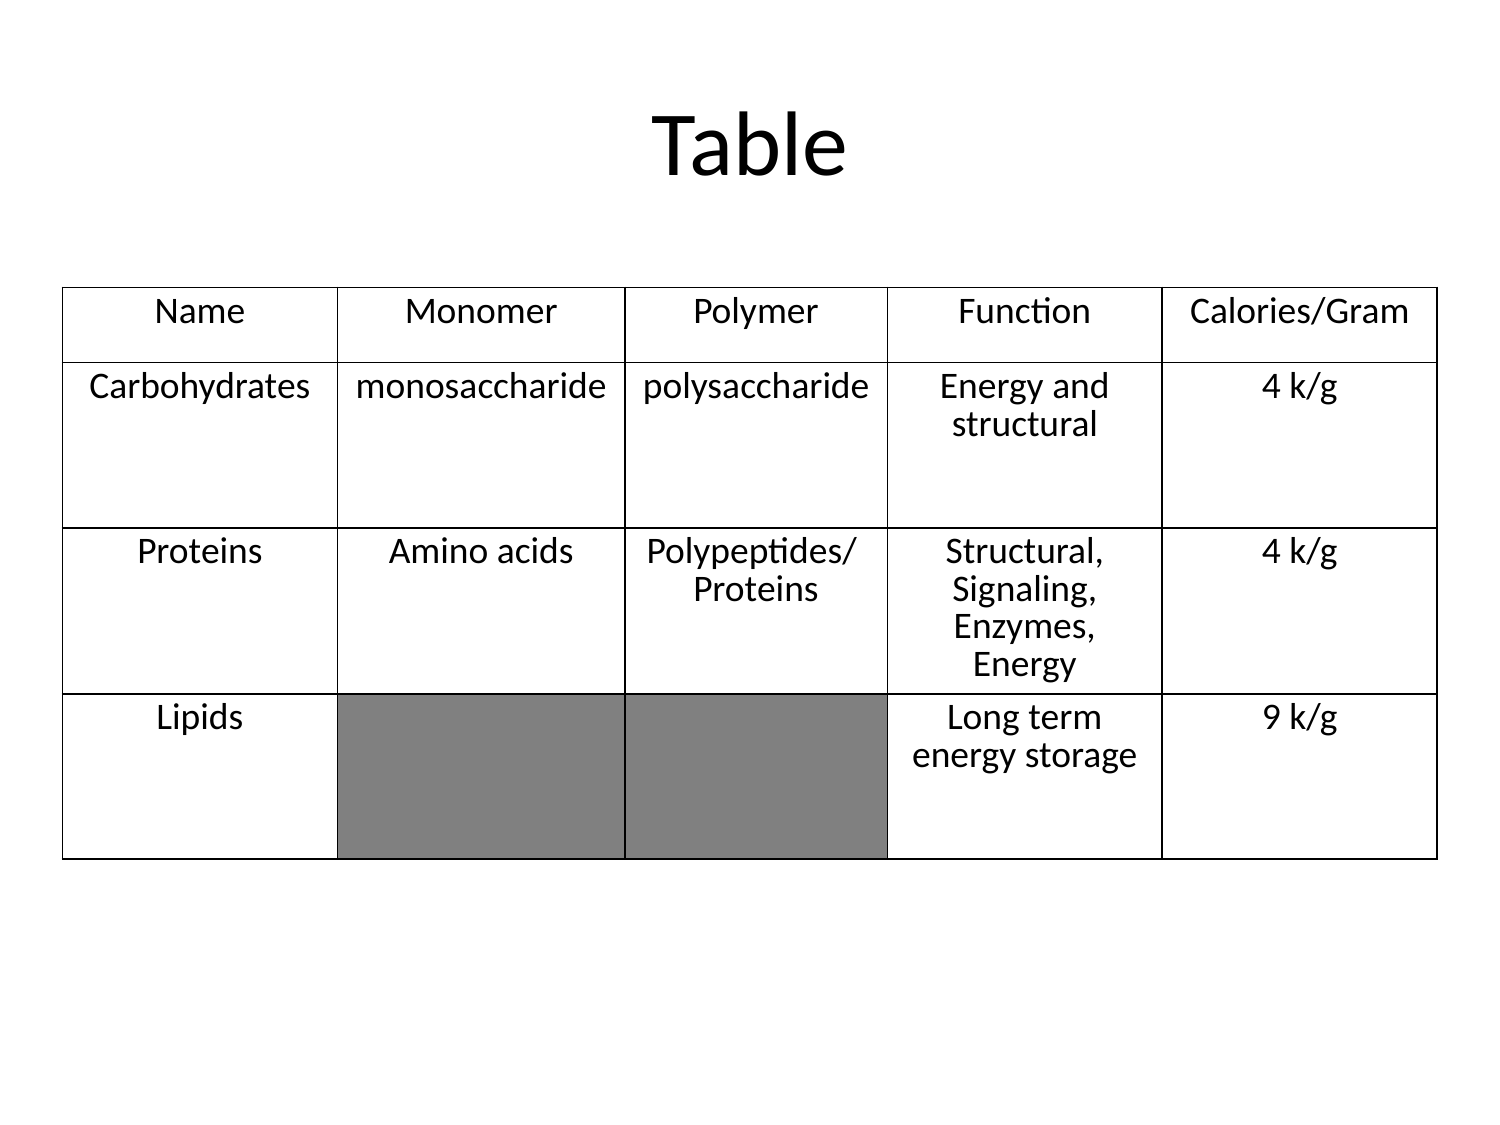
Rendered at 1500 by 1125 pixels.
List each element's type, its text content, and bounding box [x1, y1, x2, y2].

title Table [75, 45, 1425, 233]
table_header Polymer [626, 288, 887, 362]
table_cell Amino acids [338, 529, 624, 693]
table_cell Long term energy storage [888, 695, 1161, 858]
table_cell Structural, Signaling, Enzymes, Energy [888, 529, 1161, 693]
table_header Name [63, 288, 337, 362]
table_cell 4 k/g [1163, 529, 1436, 693]
table_header Calories/Gram [1163, 288, 1436, 362]
table_cell polysaccharide [626, 363, 887, 527]
table_cell 4 k/g [1163, 363, 1436, 527]
table_cell Energy and structural [888, 363, 1161, 527]
table_cell Polypeptides/ Proteins [626, 529, 887, 693]
table_header Function [888, 288, 1161, 362]
table_cell Lipids [63, 695, 337, 858]
table_cell [626, 695, 887, 858]
table_cell Carbohydrates [63, 363, 337, 527]
table_cell monosaccharide [338, 363, 624, 527]
table_header Monomer [338, 288, 624, 362]
table_cell Proteins [63, 529, 337, 693]
table_cell [338, 695, 624, 858]
table_cell 9 k/g [1163, 695, 1436, 858]
